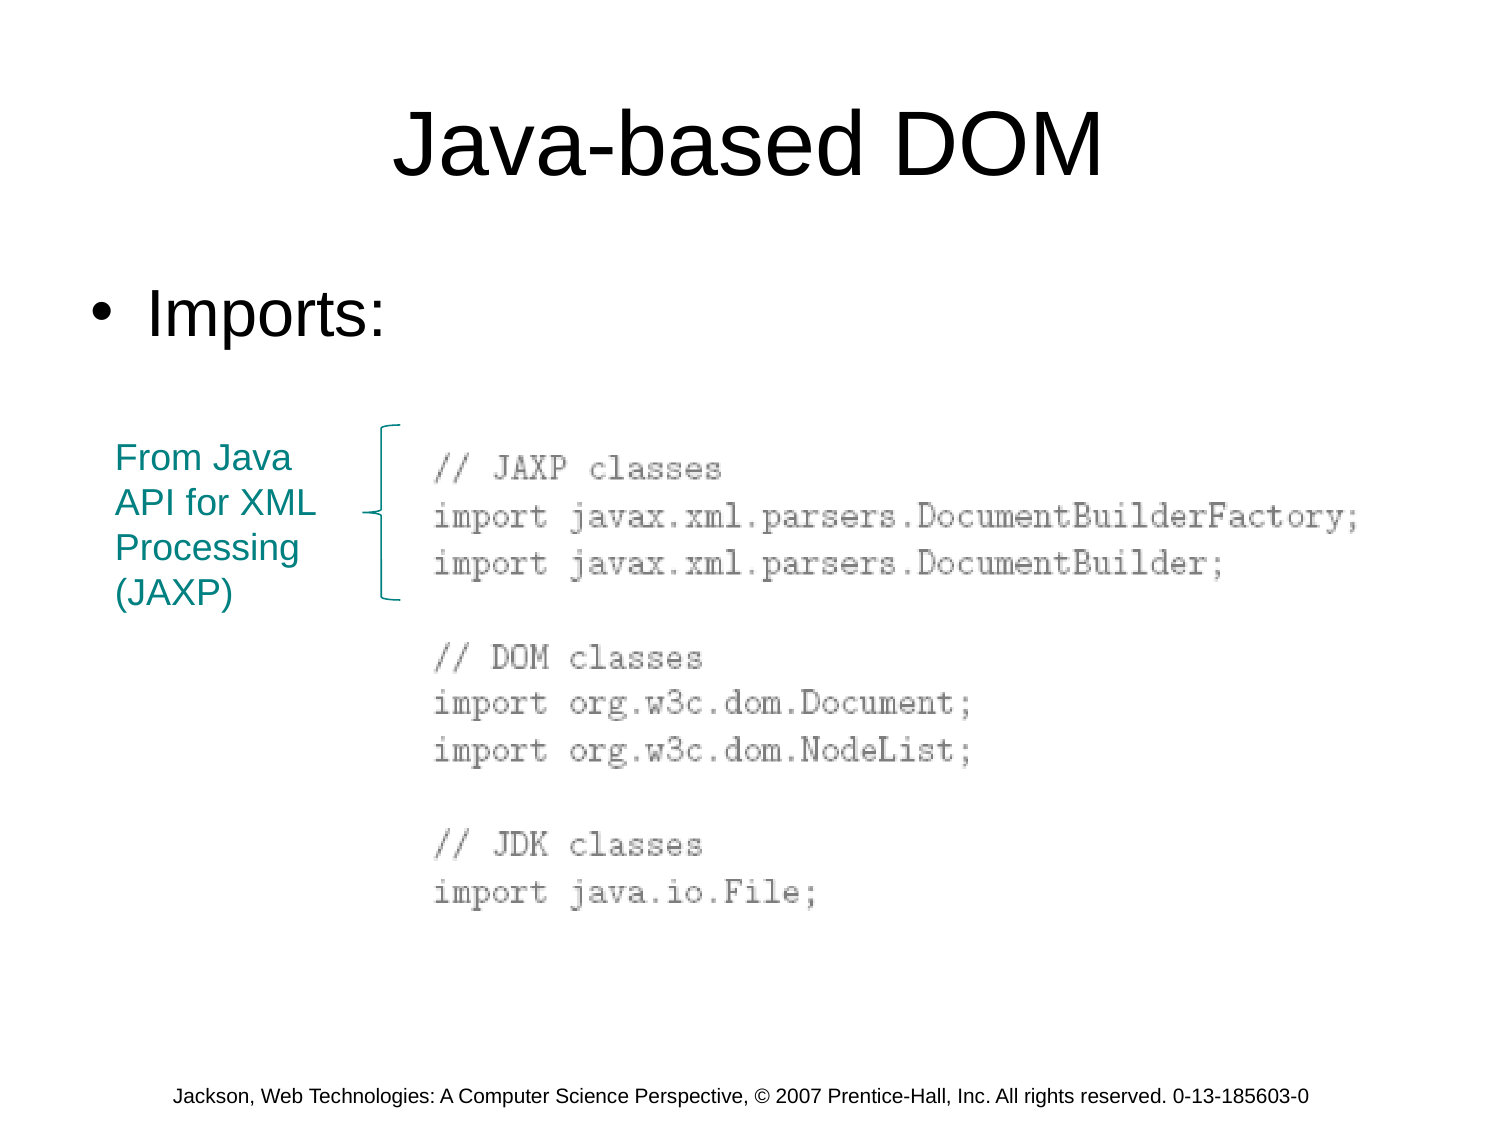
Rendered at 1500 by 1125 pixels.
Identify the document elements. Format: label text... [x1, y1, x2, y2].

list Imports: [75, 262, 1425, 1005]
title Java-based DOM [75, 45, 1425, 233]
text_box From Java API for XML Processing (JAXP) [99, 425, 333, 621]
footer Jackson, Web Technologies: A Computer Science Perspective, © 2007 Prentice-Hall, Inc. All rights reserved. 0-13-185603-0 [75, 1074, 1413, 1103]
text_box [362, 424, 400, 601]
picture [412, 437, 1379, 918]
